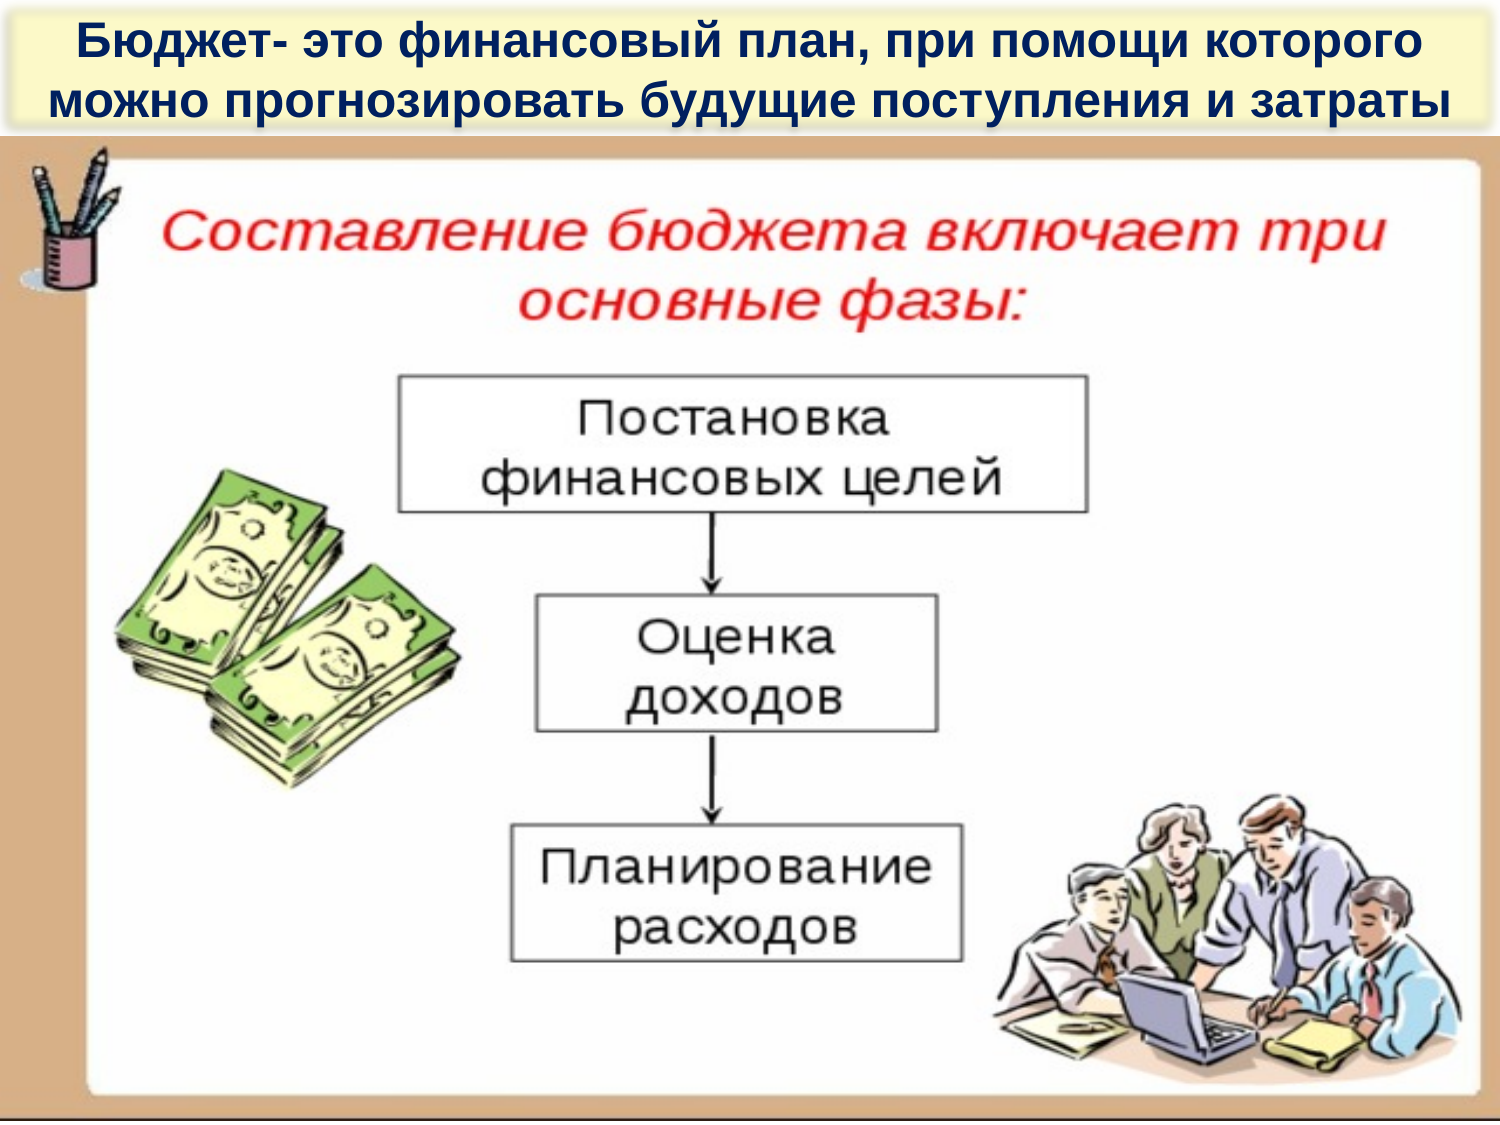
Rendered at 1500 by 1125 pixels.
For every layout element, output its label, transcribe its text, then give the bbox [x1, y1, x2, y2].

picture [0, 136, 1500, 1122]
text_box Бюджет- это финансовый план, при помощи которого можно прогнозировать будущие поступления и затраты [19, 19, 1484, 118]
